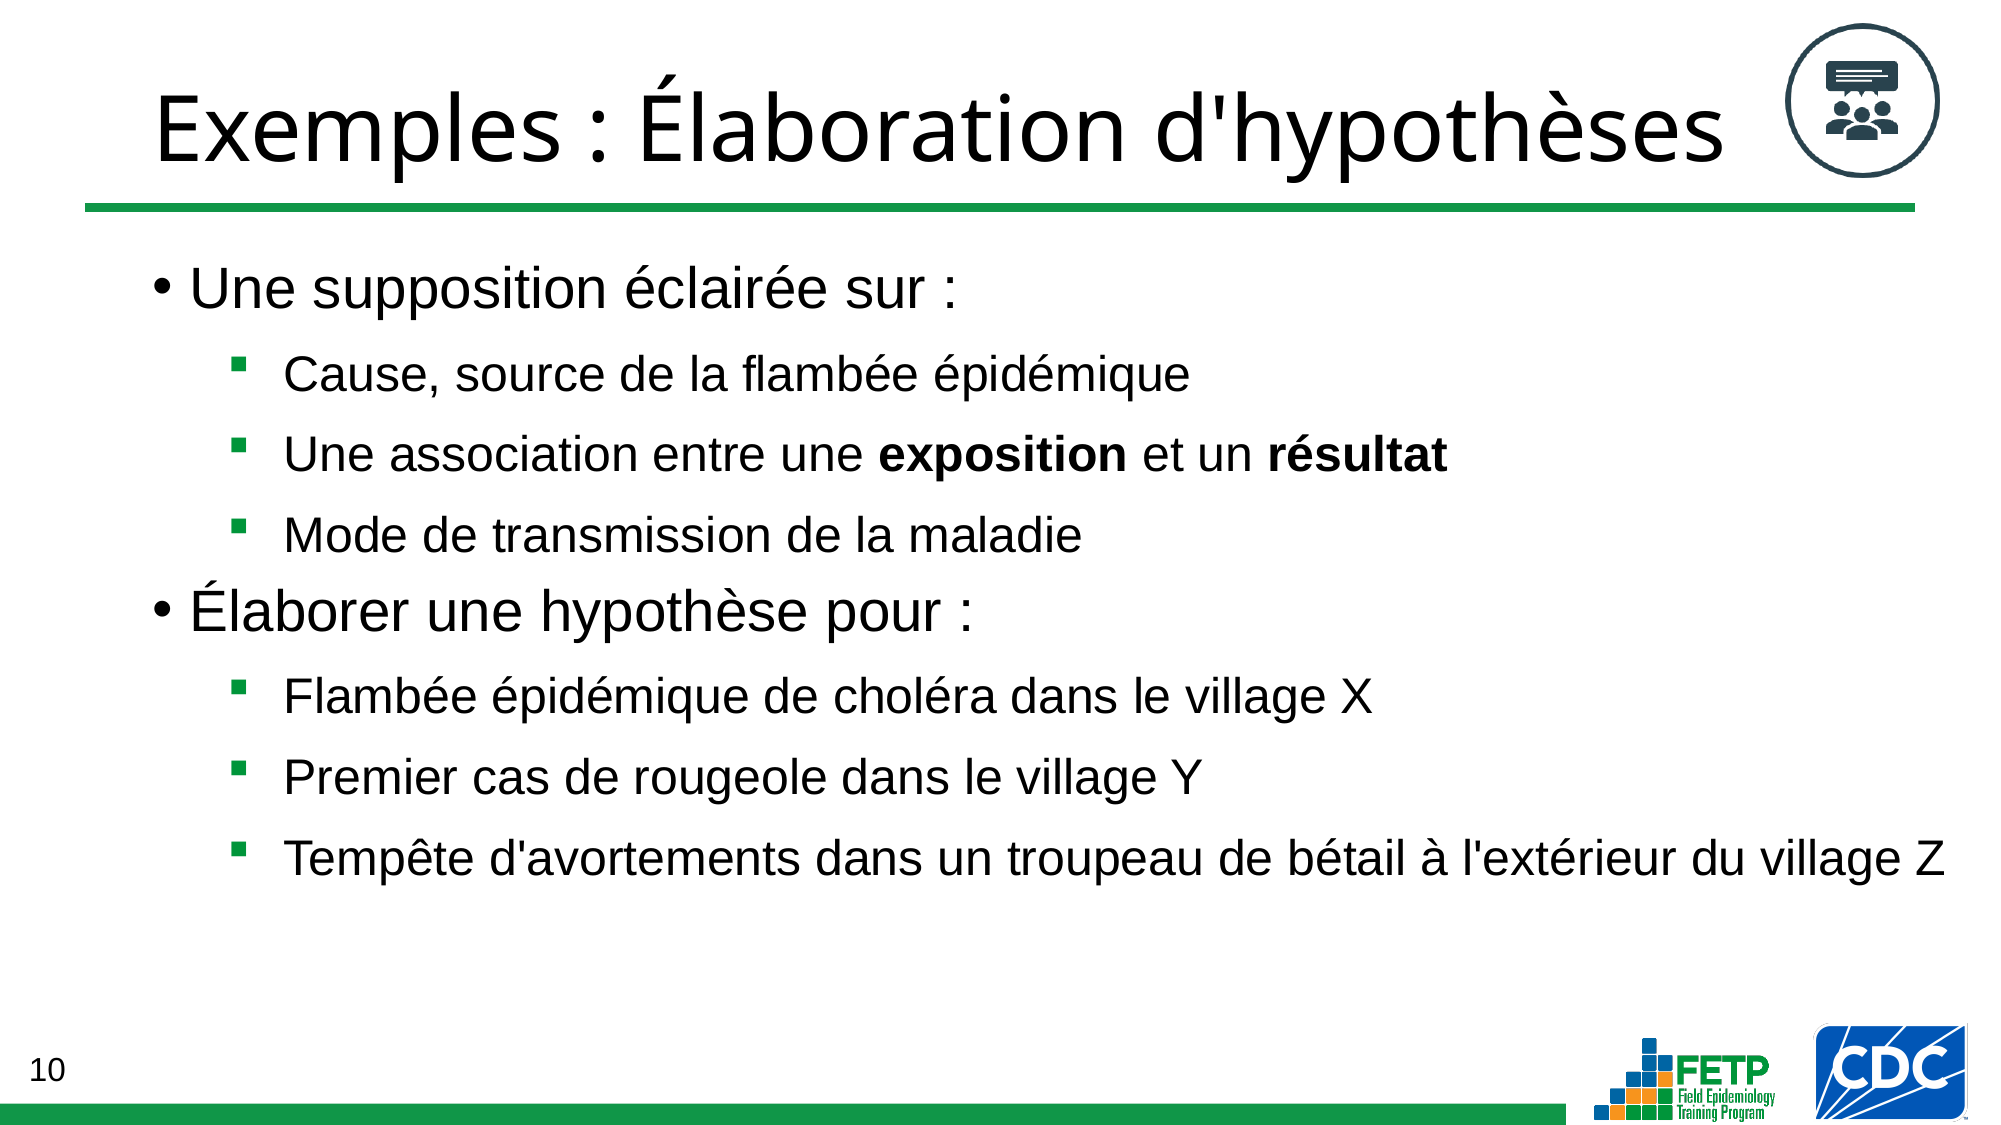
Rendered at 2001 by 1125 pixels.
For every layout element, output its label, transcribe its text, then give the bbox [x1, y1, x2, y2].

text_box Exemples : Élaboration d'hypothèses [137, 75, 1967, 207]
picture [1785, 23, 1940, 75]
picture [1813, 1023, 1968, 1122]
list Une supposition éclairée sur : Cause, source de la flambée épidémique Une association entre une exposition et un résultat Mode de transmission de la maladie Élaborer une hypothèse pour : Flambée épidémique de choléra dans le village X Premier cas de rougeole dans le village Y Tempête d'avortements dans un troupeau de bétail à l'extérieur du village Z [137, 242, 2000, 1004]
picture [1594, 1038, 1775, 1122]
